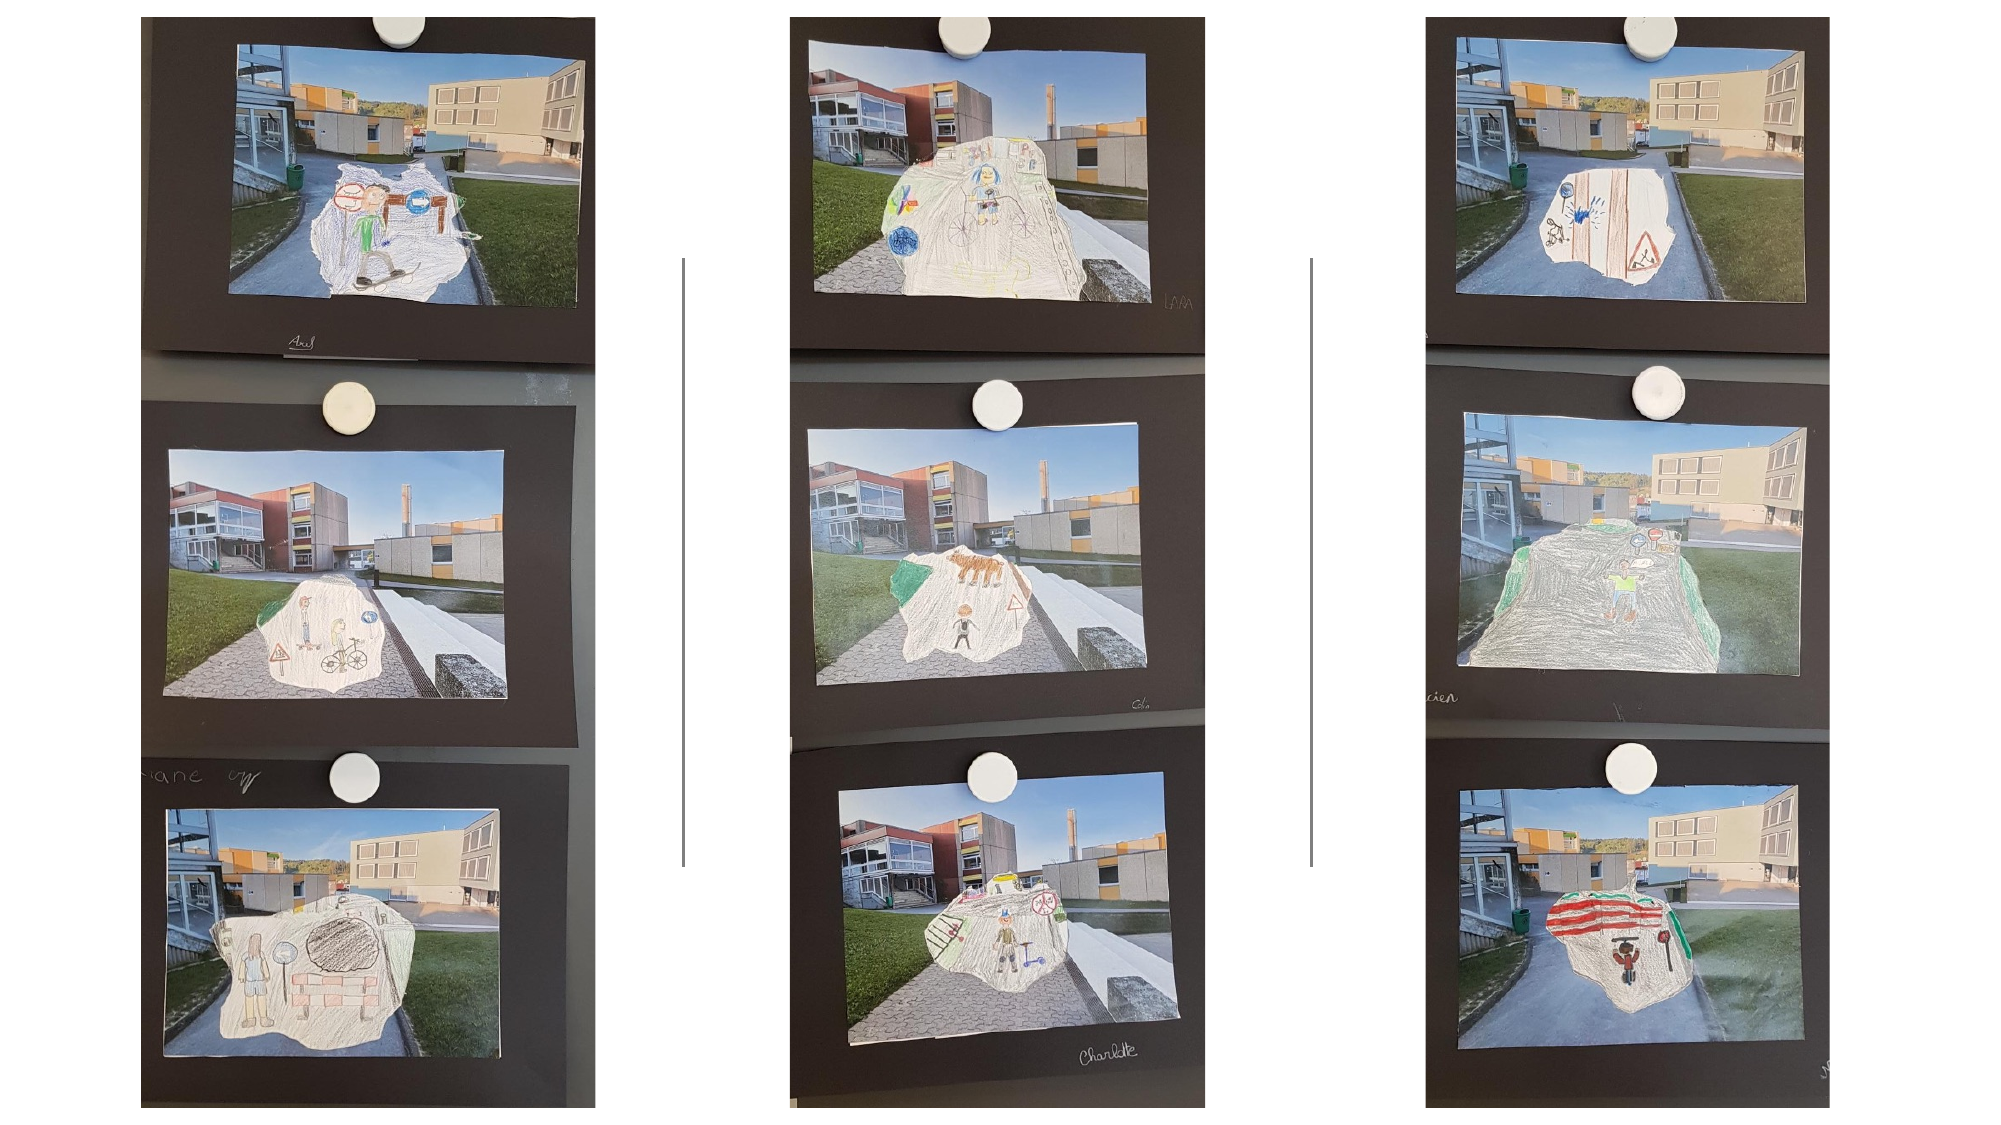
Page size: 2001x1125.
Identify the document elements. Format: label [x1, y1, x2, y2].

picture [789, 17, 1206, 1108]
picture [141, 17, 596, 1108]
picture [1425, 17, 1830, 1108]
